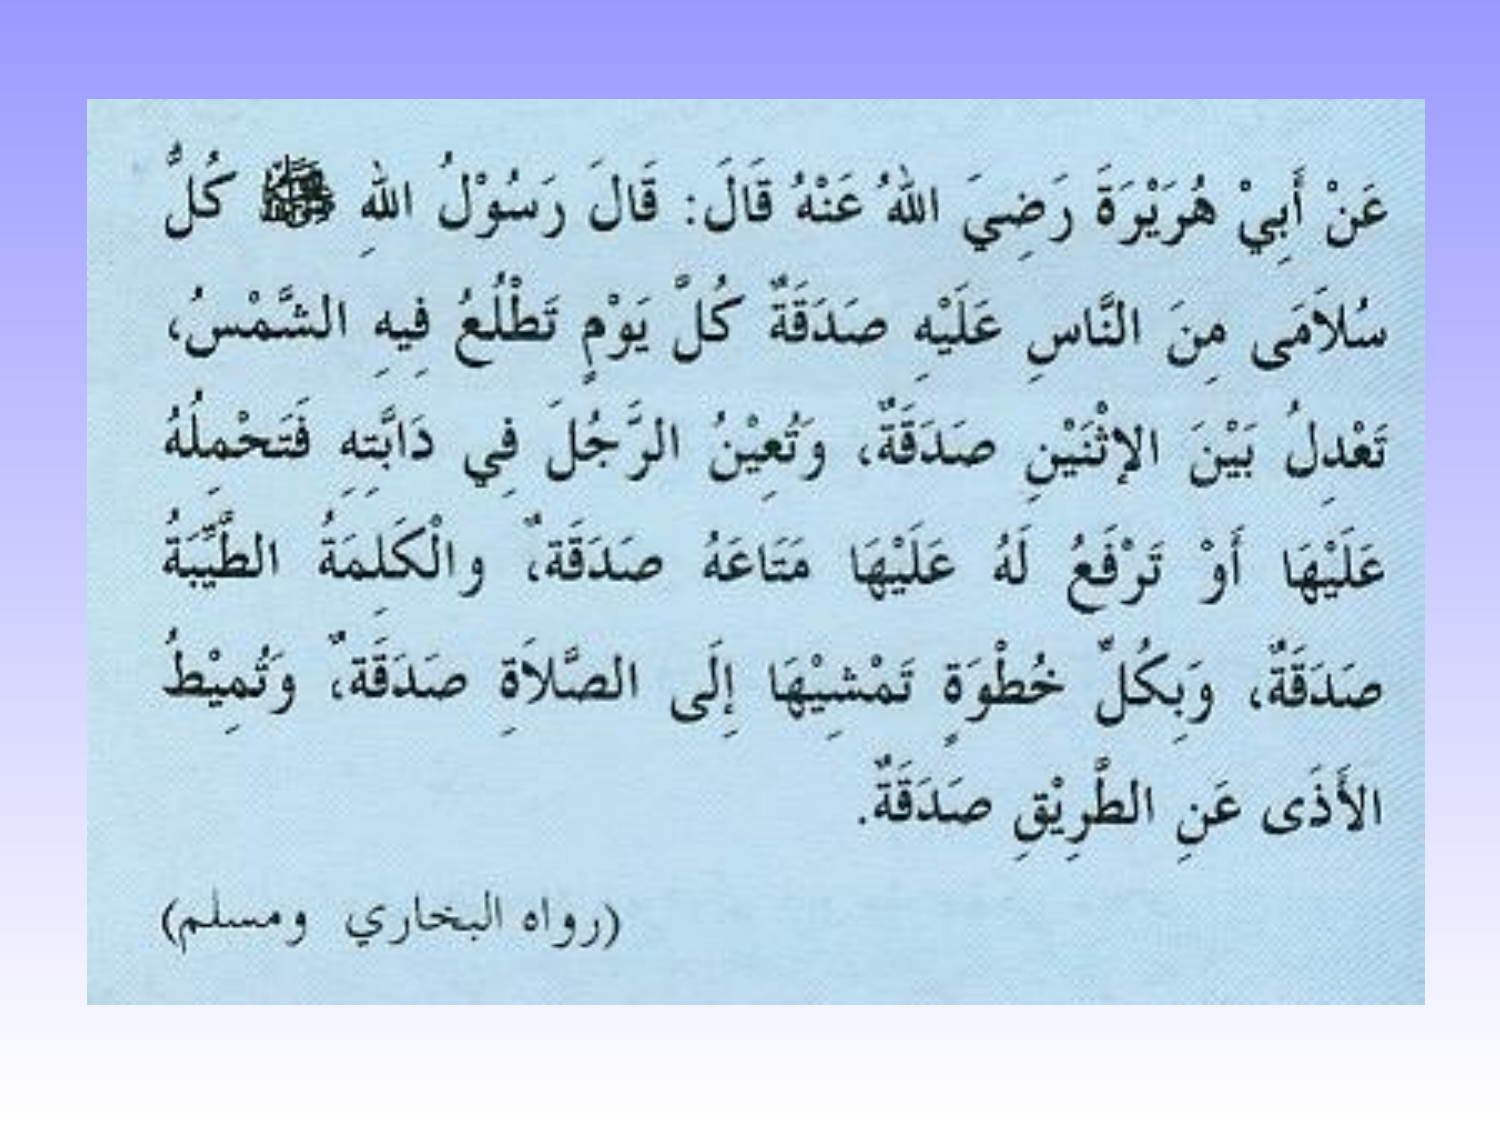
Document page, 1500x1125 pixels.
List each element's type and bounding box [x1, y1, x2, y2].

picture [87, 99, 1426, 1006]
